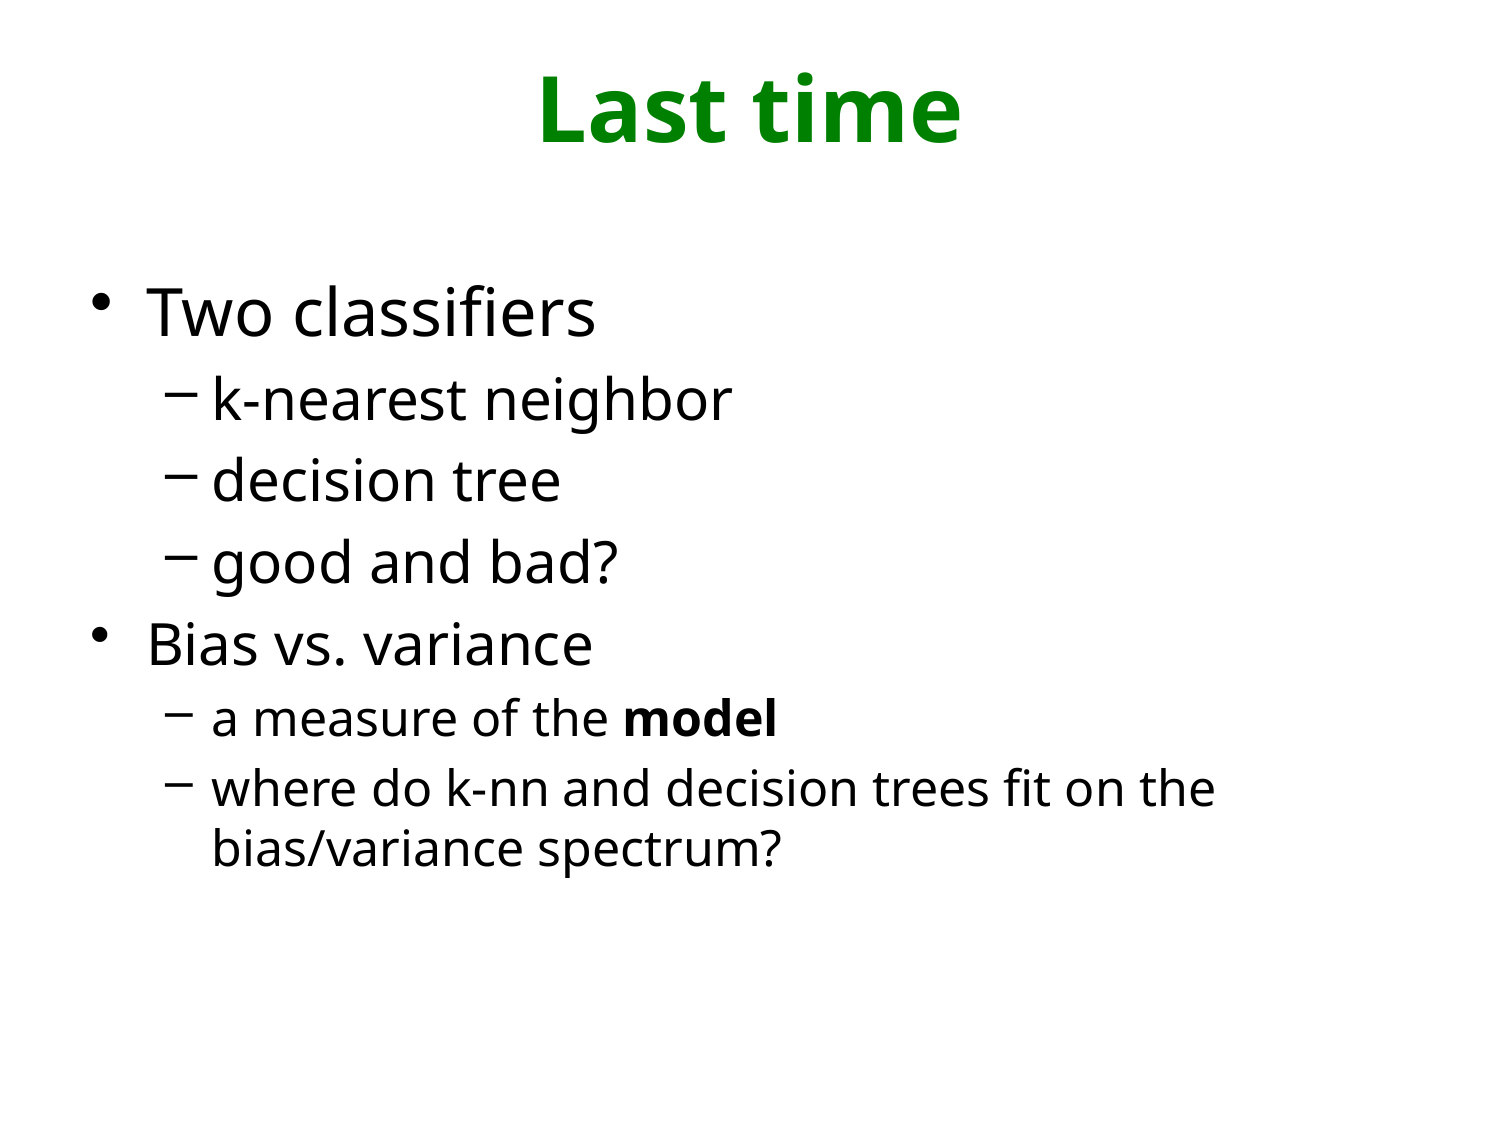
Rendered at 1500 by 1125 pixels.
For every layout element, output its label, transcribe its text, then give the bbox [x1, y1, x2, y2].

list Two classifiers k-nearest neighbor decision tree good and bad? Bias vs. variance a measure of the model where do k-nn and decision trees fit on the bias/variance spectrum? [74, 262, 1426, 1006]
title Last time [74, 12, 1426, 201]
